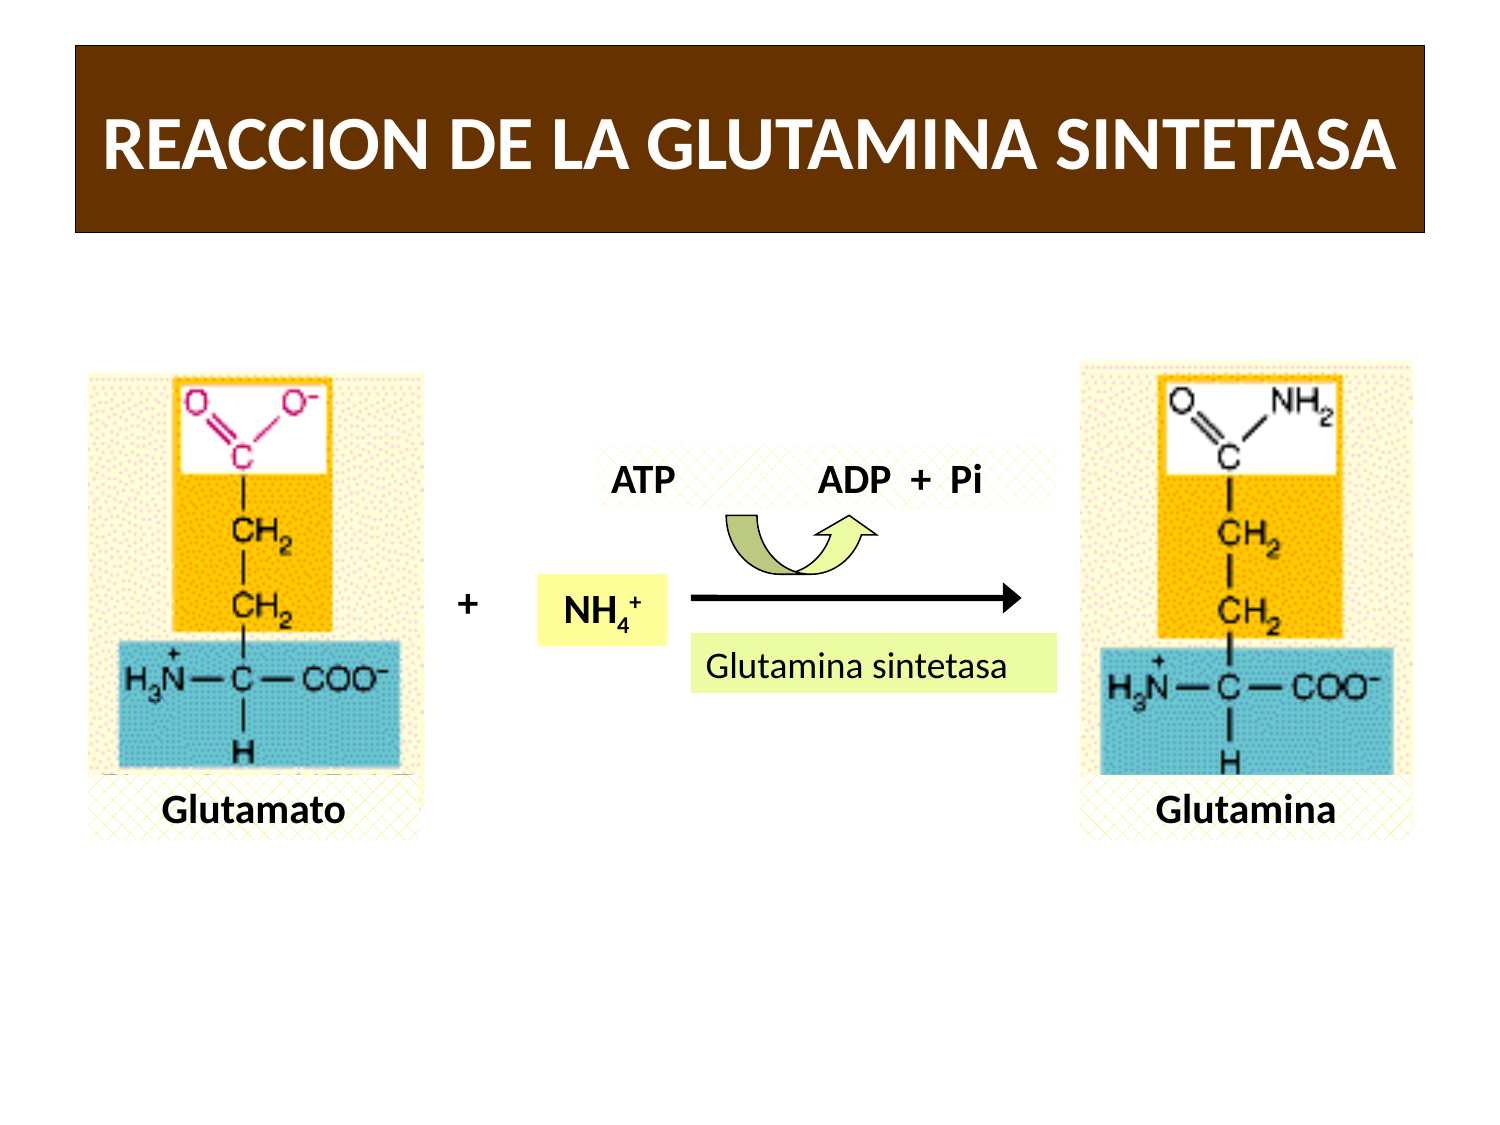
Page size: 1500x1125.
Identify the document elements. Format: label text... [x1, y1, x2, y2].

text_box NH4+ [537, 574, 668, 646]
text_box Glutamina sintetasa [690, 633, 1058, 693]
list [88, 373, 425, 811]
text_box [726, 515, 877, 575]
text_box Glutamina [1080, 834, 1412, 840]
text_box + [442, 568, 526, 633]
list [1080, 361, 1413, 827]
text_box [690, 587, 1022, 609]
text_box ATP ADP + Pi [596, 444, 1057, 509]
title REACCION DE LA GLUTAMINA SINTETASA [75, 45, 1425, 233]
text_box Glutamato [88, 818, 420, 840]
